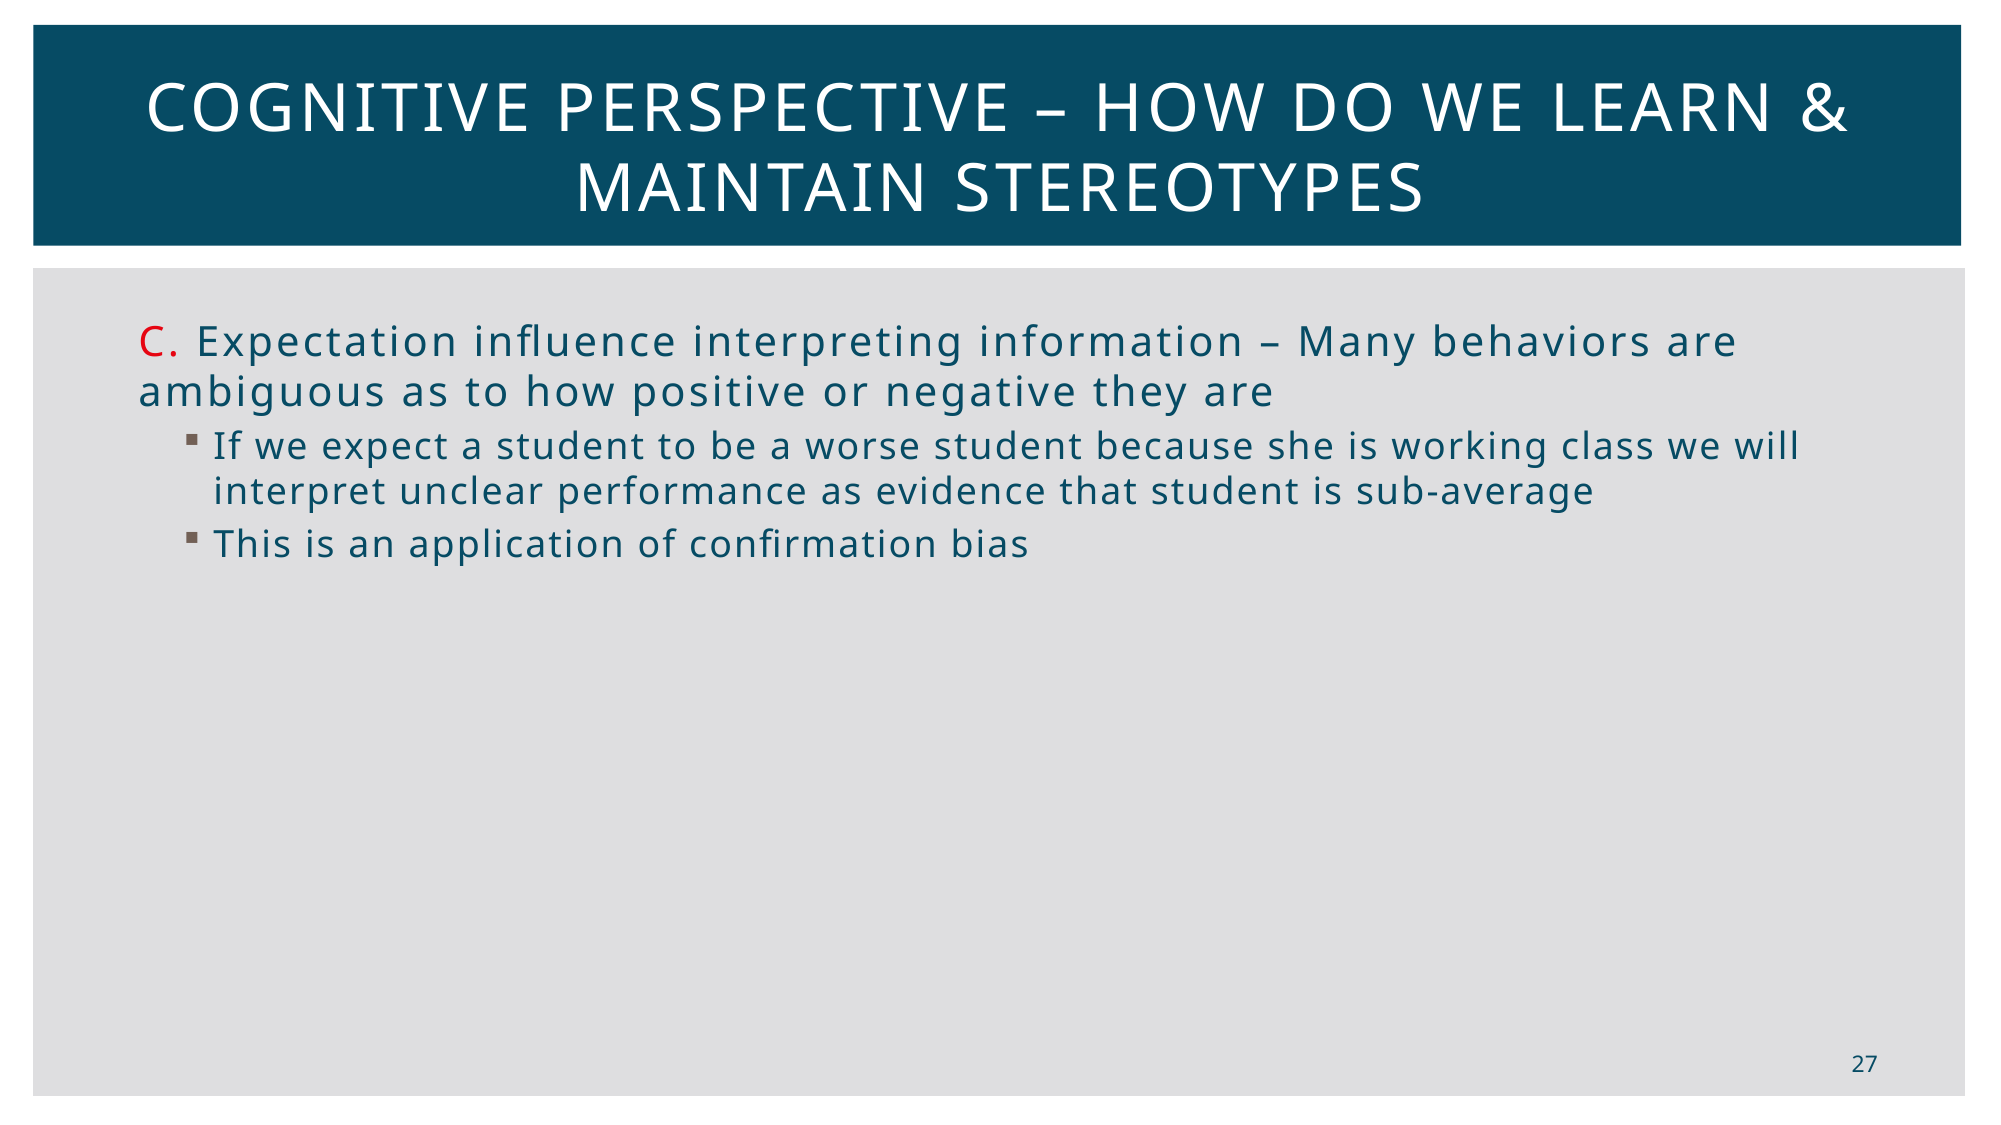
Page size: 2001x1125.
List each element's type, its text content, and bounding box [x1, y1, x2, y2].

text_box C. Expectation influence interpreting information – Many behaviors are ambiguous as to how positive or negative they are If we expect a student to be a worse student because she is working class we will interpret unclear performance as evidence that student is sub-average This is an application of confirmation bias [108, 307, 1948, 1030]
title Cognitive Perspective – How do we learn & maintain stereotypes [83, 58, 1917, 232]
list [83, 281, 1923, 1005]
slide_number 27 [1800, 1041, 1930, 1089]
